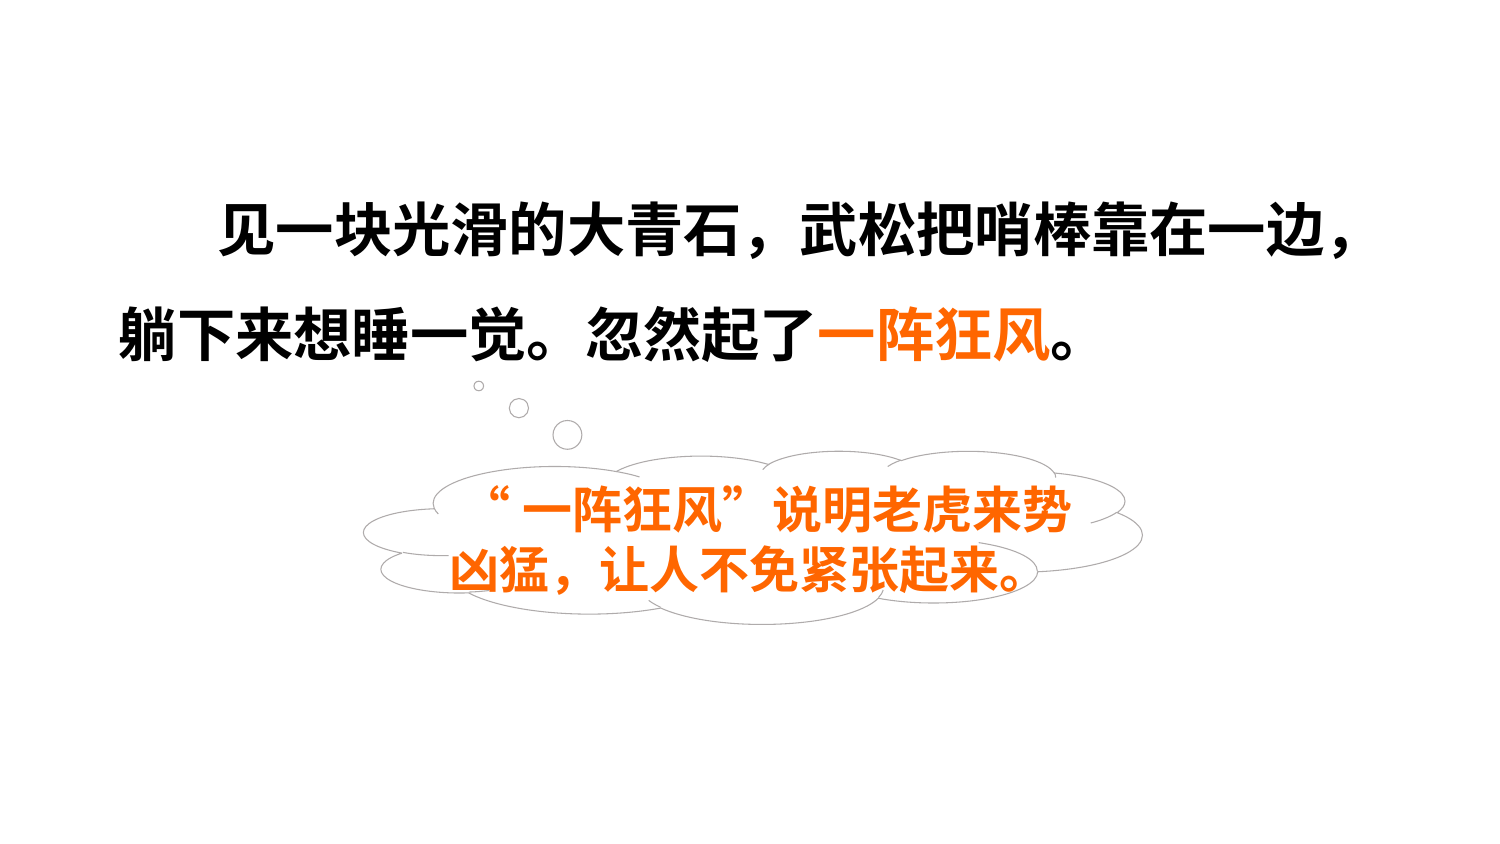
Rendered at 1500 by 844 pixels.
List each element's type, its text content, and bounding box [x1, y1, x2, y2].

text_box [363, 450, 1143, 729]
text_box 见一块光滑的大青石，武松把哨棒靠在一边，躺下来想睡一觉。忽然起了一阵狂风。 [104, 150, 1402, 376]
